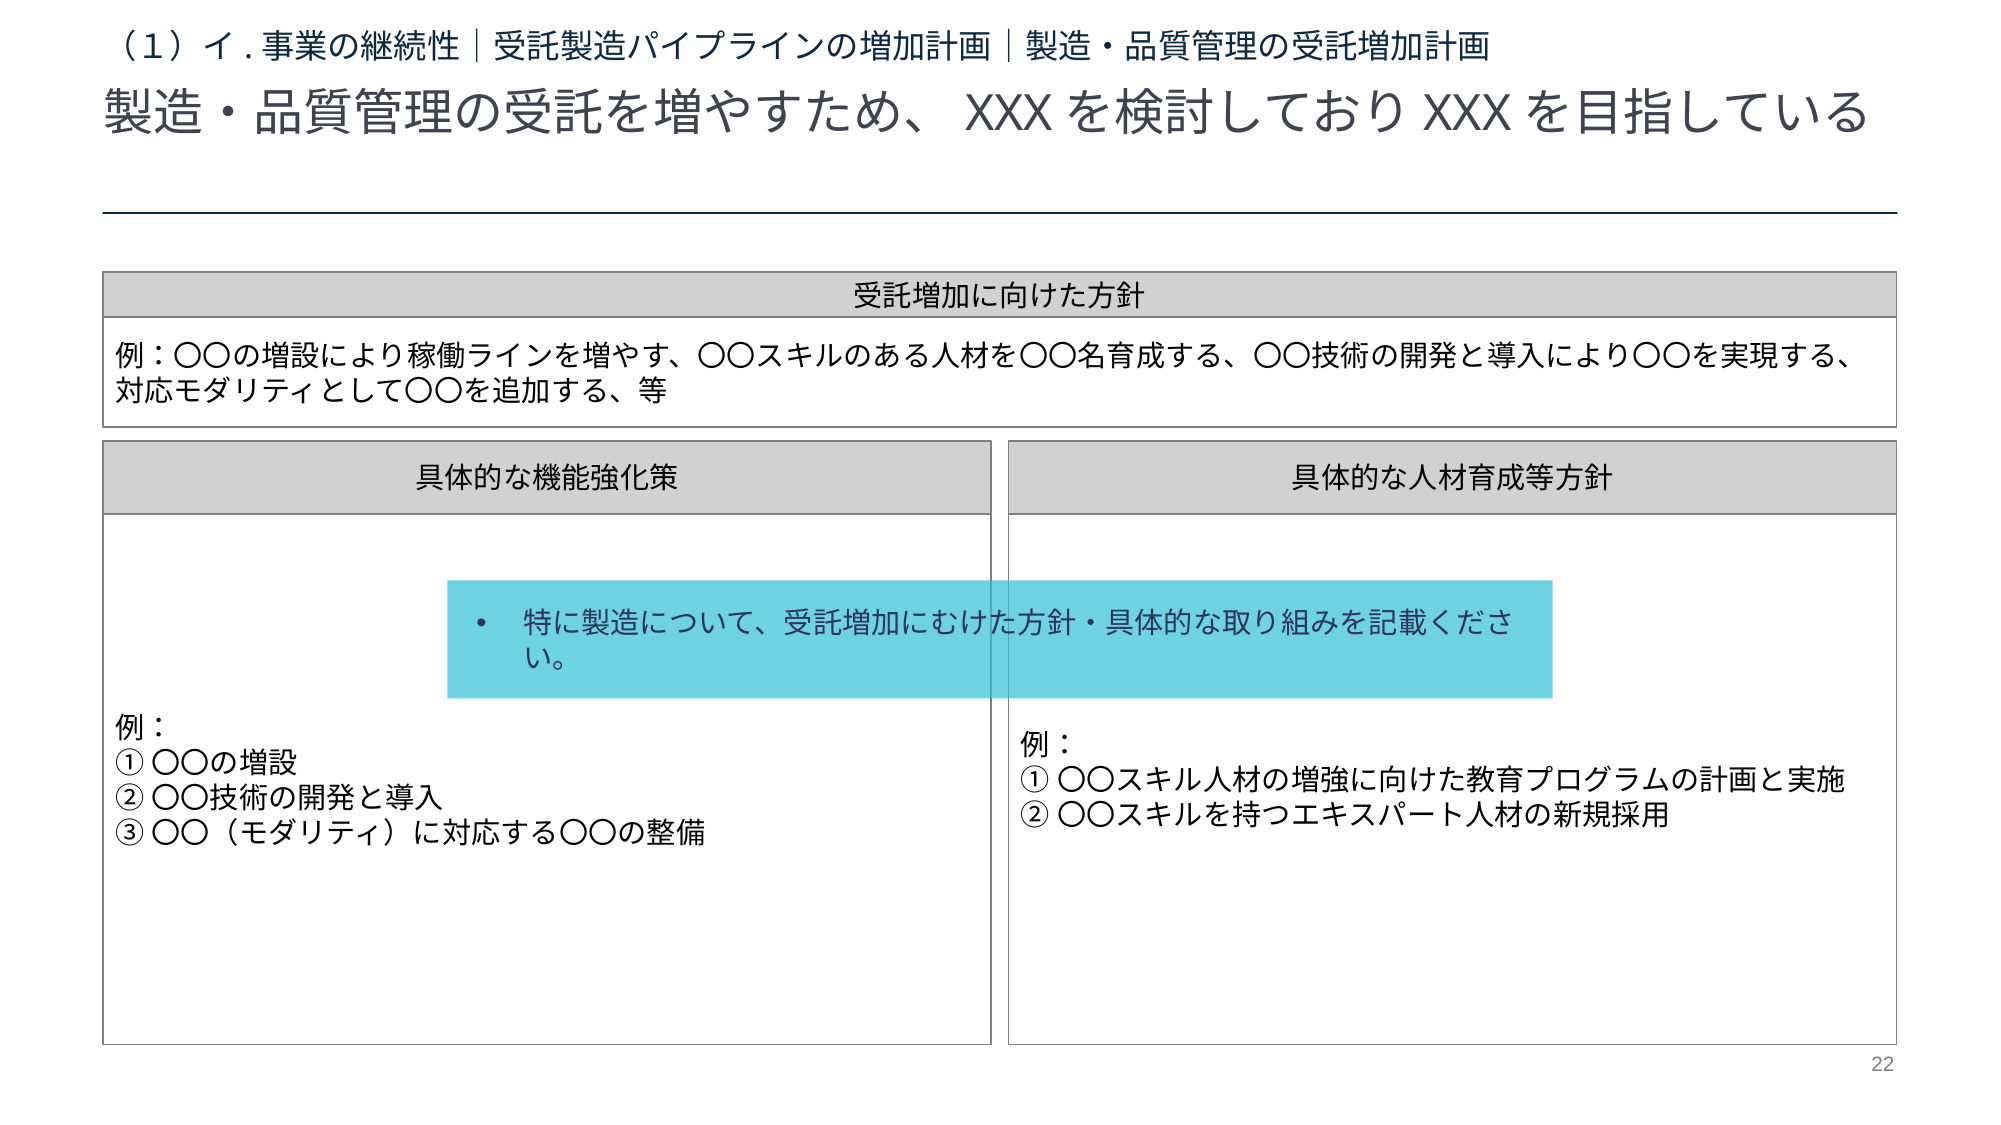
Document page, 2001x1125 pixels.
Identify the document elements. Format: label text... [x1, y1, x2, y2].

list 製造・品質管理の受託を増やすため、XXXを検討しておりXXXを目指している [103, 80, 1897, 204]
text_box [102, 271, 1897, 1045]
title （１）イ.事業の継続性｜受託製造パイプラインの増加計画｜製造・品質管理の受託増加計画 [103, 29, 1897, 66]
